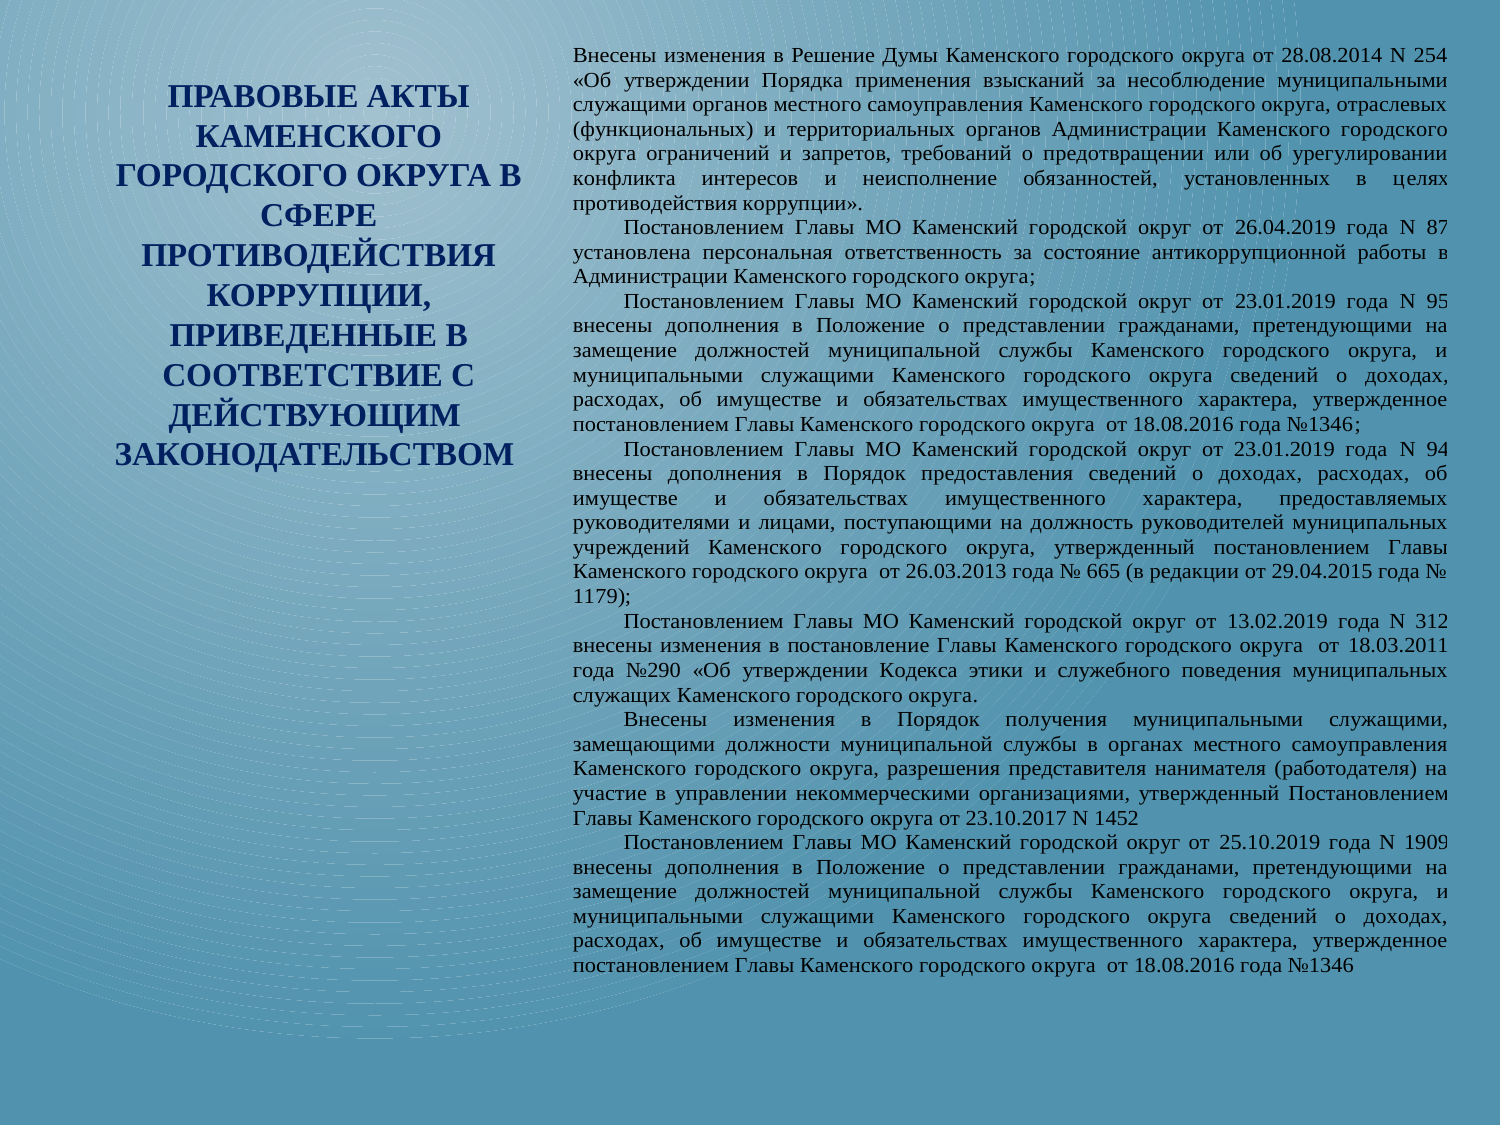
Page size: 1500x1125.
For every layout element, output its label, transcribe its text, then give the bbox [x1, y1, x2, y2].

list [572, 42, 1448, 1000]
title правовые акты Каменского городского округа в сфере противодействия коррупции, приведенные в соответствие с действующим законодательством [88, 66, 550, 610]
